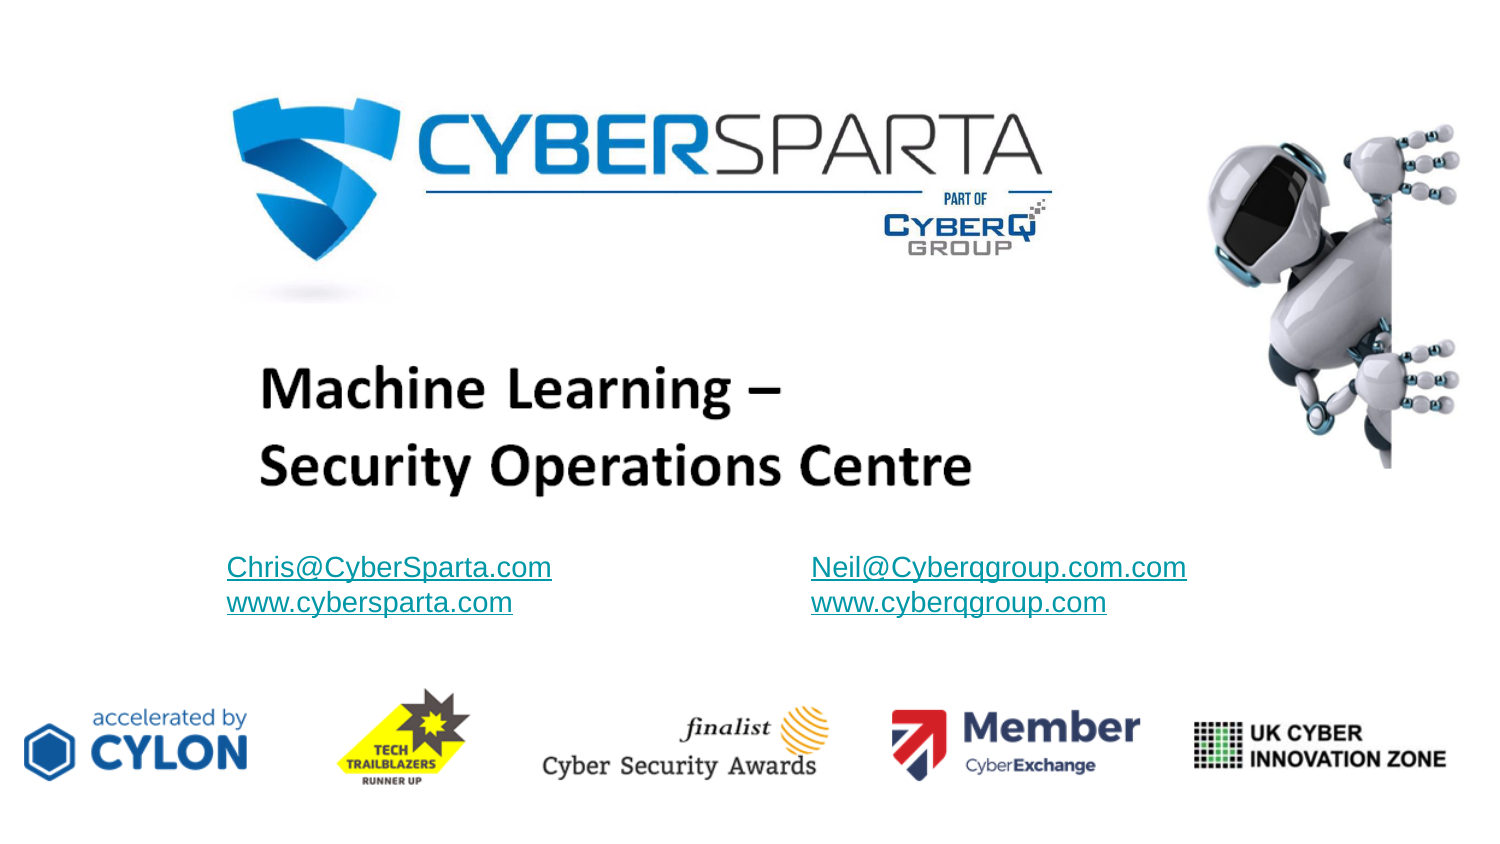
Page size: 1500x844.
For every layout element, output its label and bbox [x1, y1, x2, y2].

picture [24, 48, 1476, 792]
